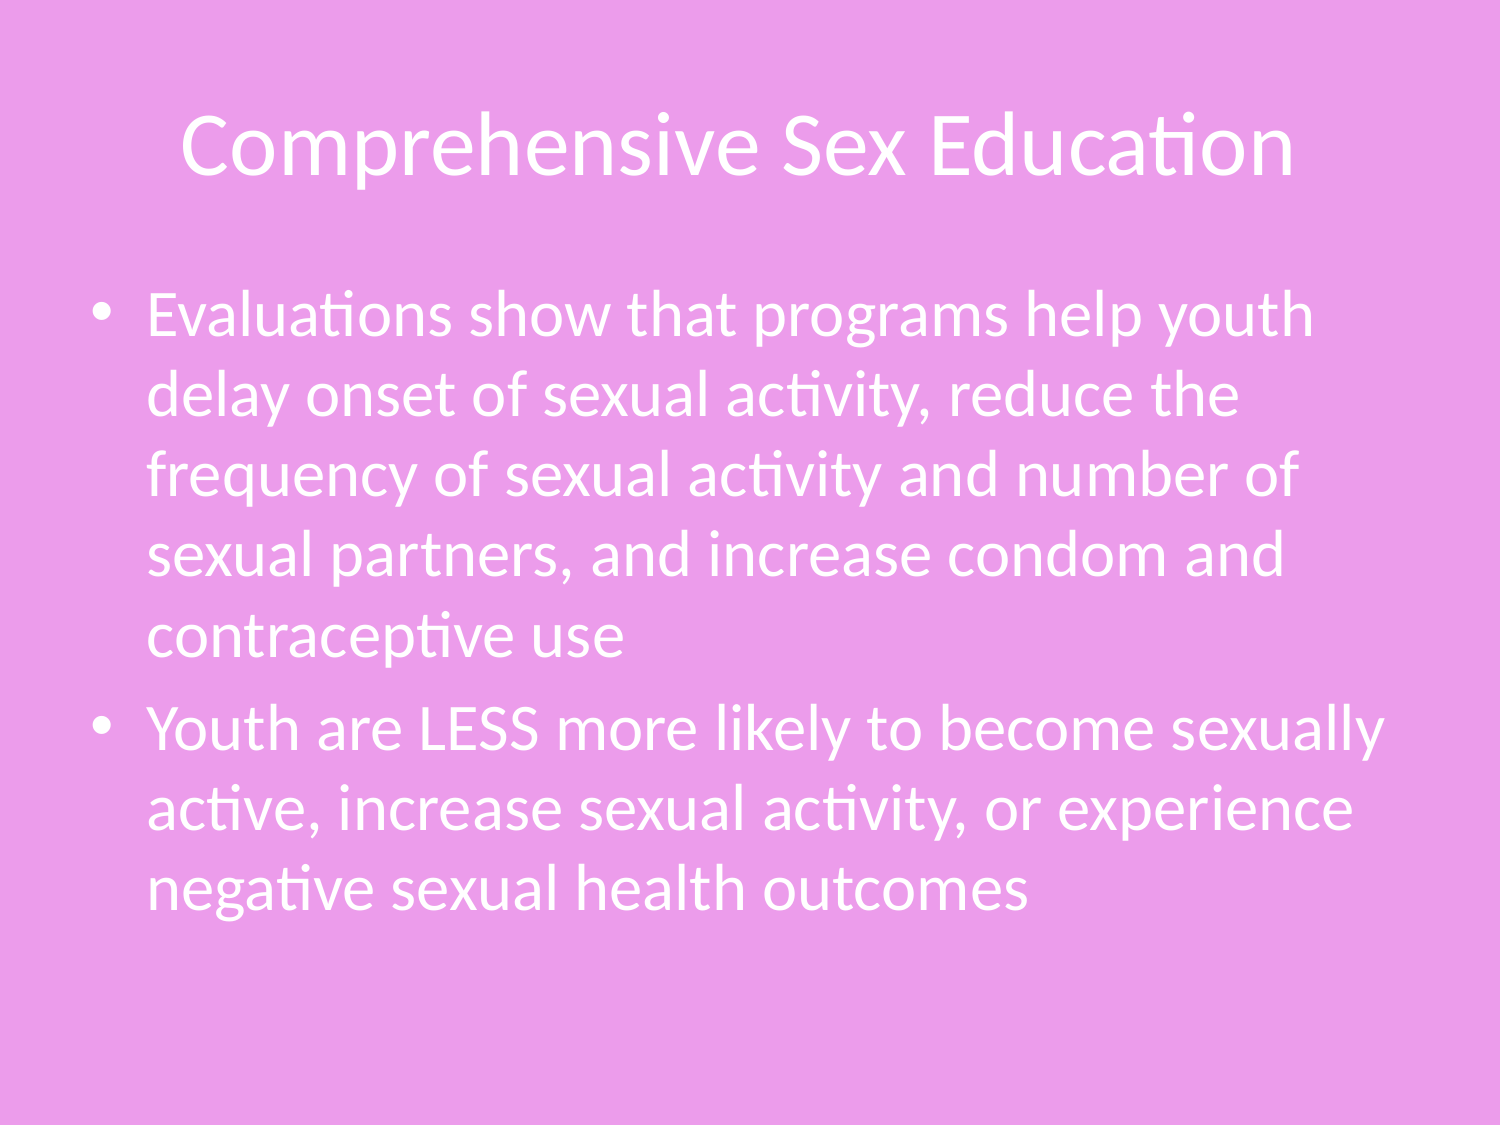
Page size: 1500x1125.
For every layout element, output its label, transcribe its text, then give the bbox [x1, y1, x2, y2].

list Evaluations show that programs help youth delay onset of sexual activity, reduce the frequency of sexual activity and number of sexual partners, and increase condom and contraceptive use Youth are LESS more likely to become sexually active, increase sexual activity, or experience negative sexual health outcomes [75, 262, 1425, 1005]
title Comprehensive Sex Education [75, 45, 1425, 233]
